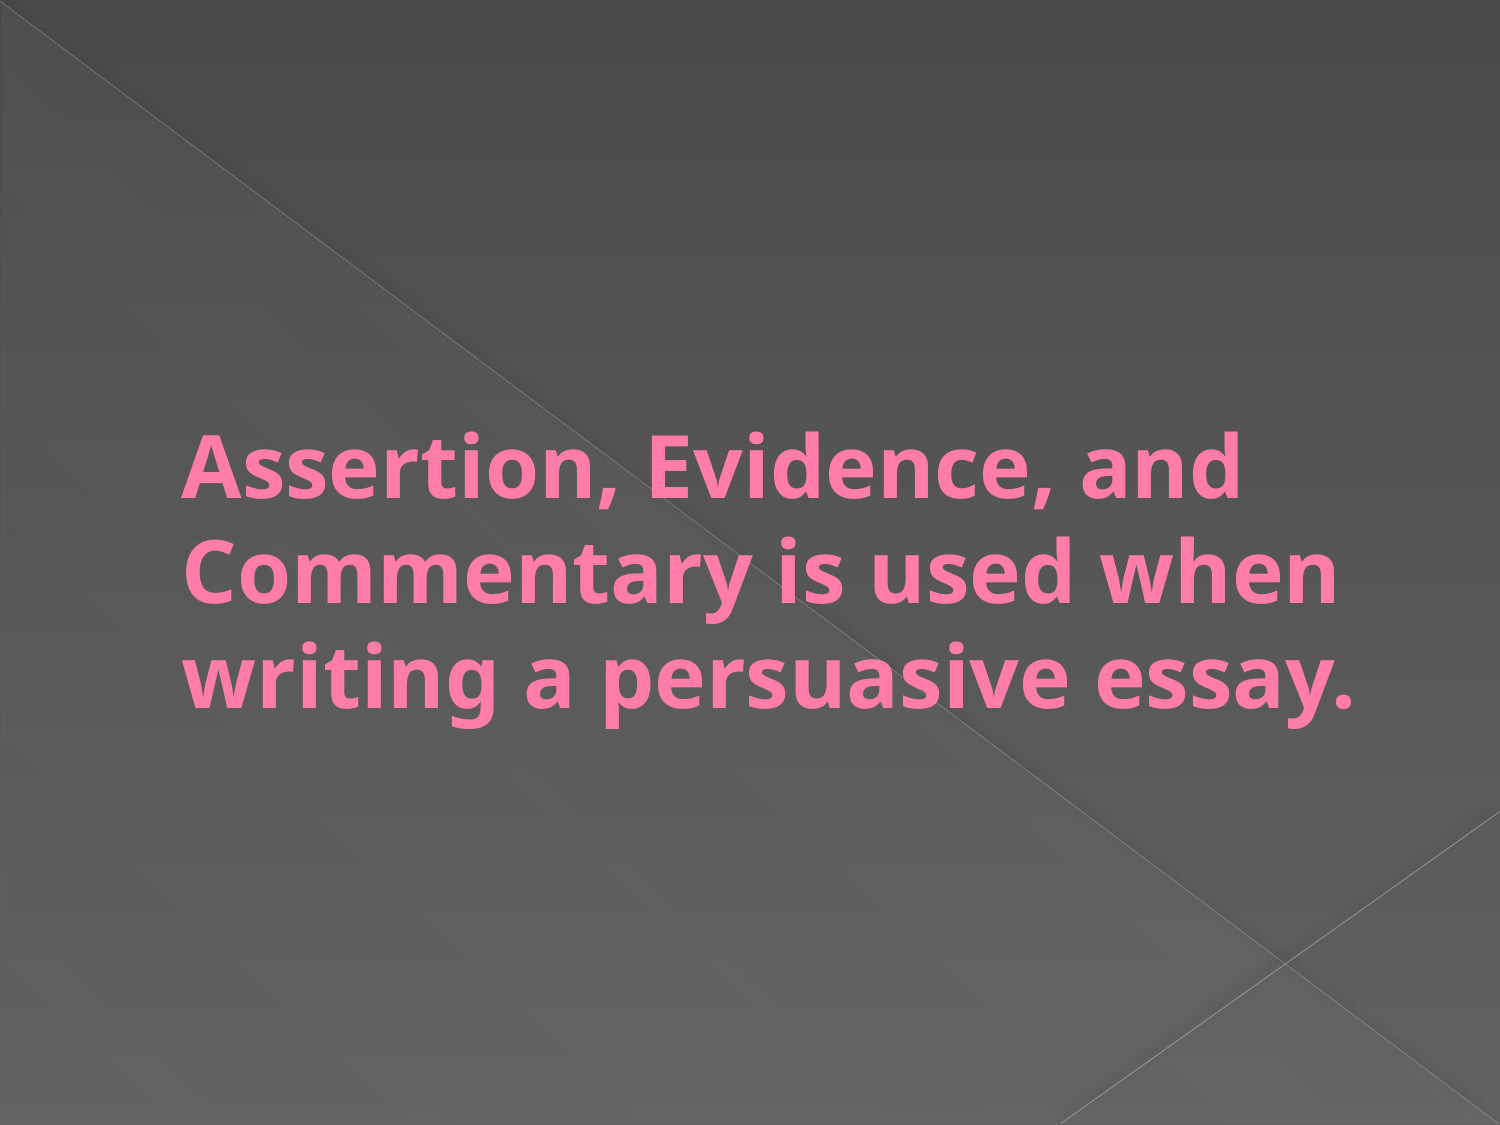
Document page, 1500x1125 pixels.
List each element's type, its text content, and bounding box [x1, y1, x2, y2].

title Assertion, Evidence, and Commentary is used when writing a persuasive essay. [87, 137, 1438, 1000]
